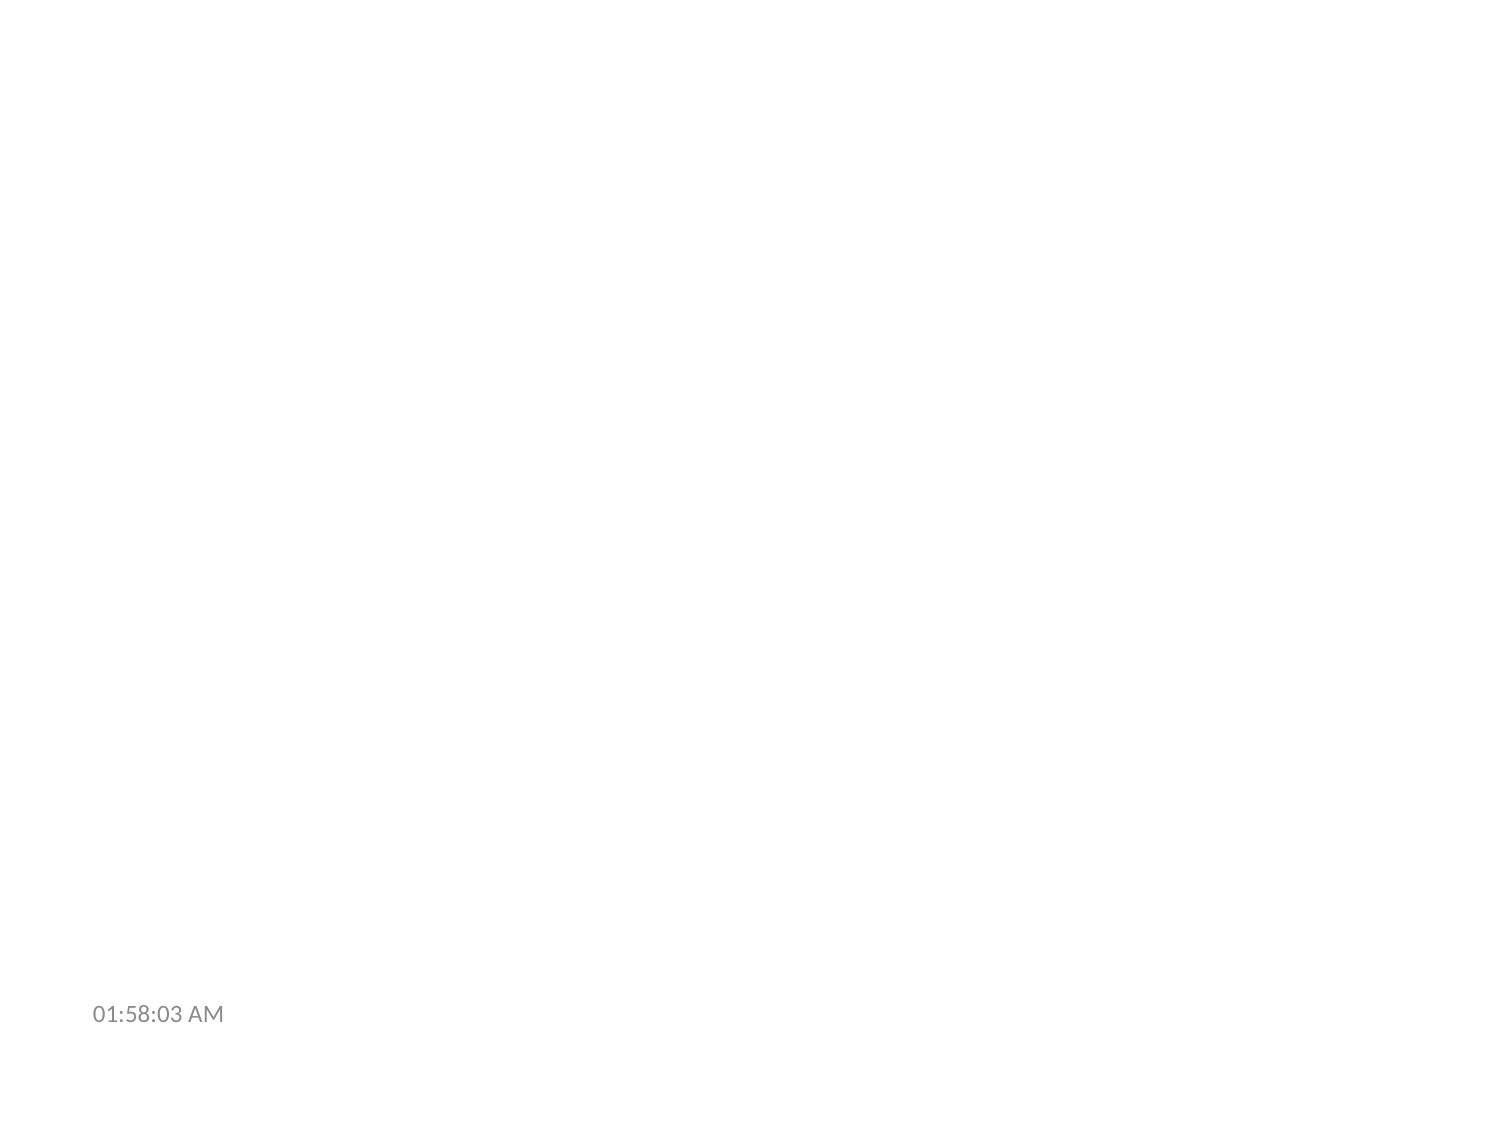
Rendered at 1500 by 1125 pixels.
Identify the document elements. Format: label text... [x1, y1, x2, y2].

text_box 3:35:09 PM [77, 982, 428, 1043]
